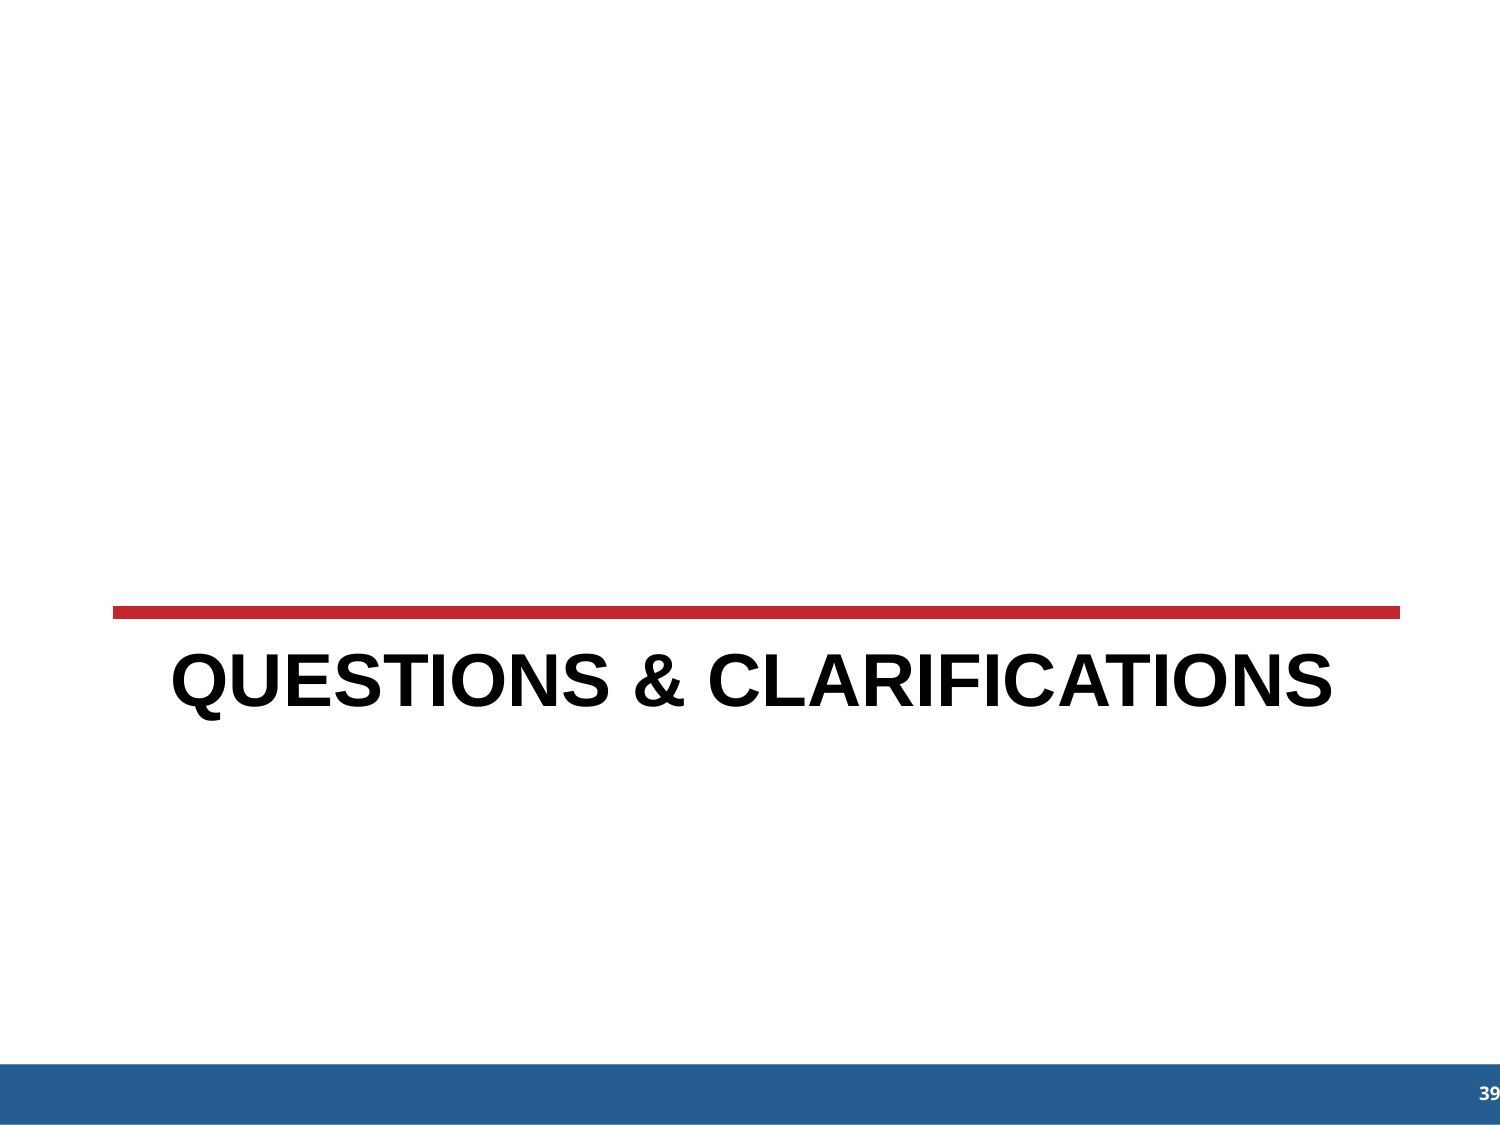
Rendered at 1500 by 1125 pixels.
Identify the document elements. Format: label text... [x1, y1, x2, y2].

title QUESTIONS & CLARIFICATIONS [118, 350, 1394, 730]
picture [0, 0, 1500, 1125]
